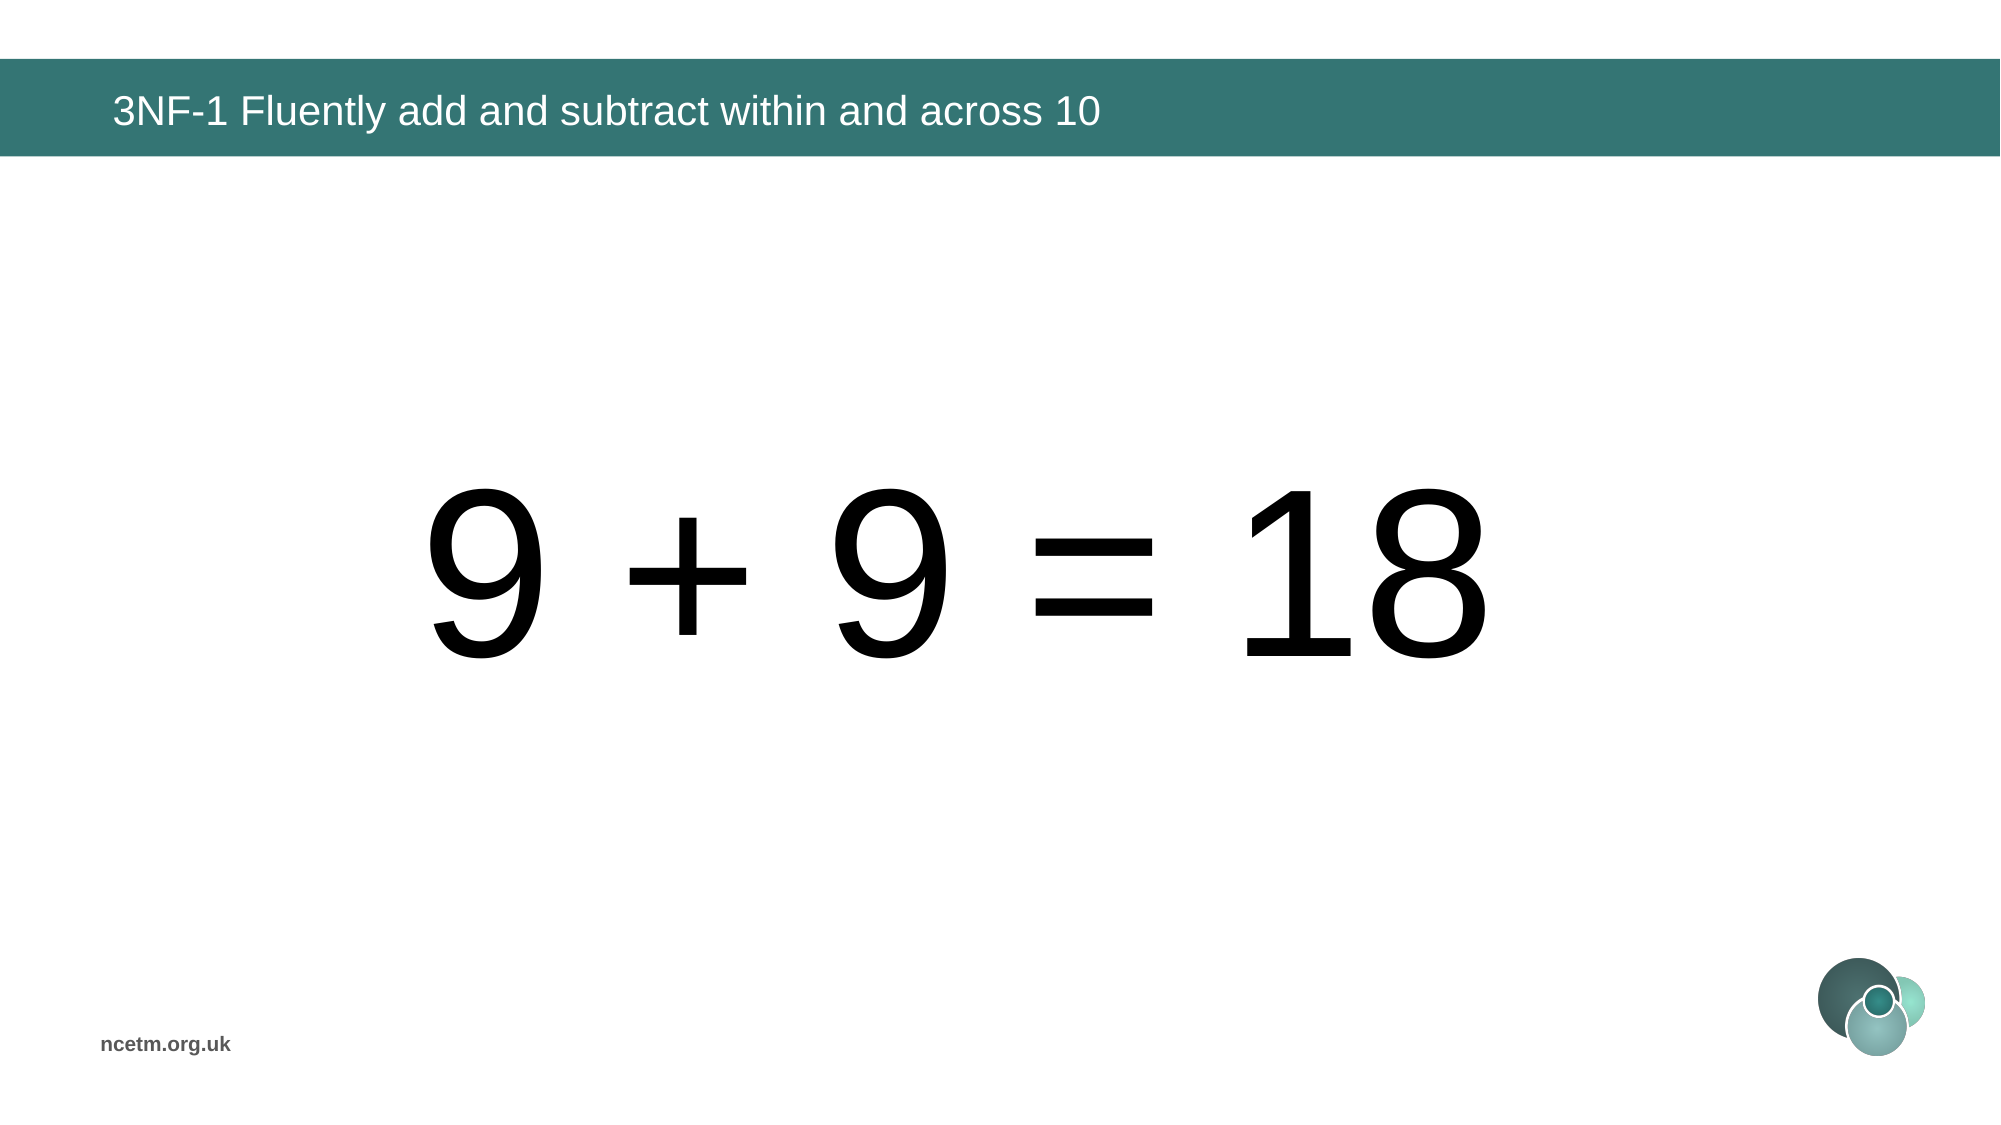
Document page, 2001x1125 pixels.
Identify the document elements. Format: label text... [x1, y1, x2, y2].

picture [1818, 958, 1925, 1056]
text_box 18 [1214, 409, 1511, 712]
title 3NF-1 Fluently add and subtract within and across 10 [97, 76, 1945, 147]
text_box 9 + 9 = [404, 409, 1214, 712]
